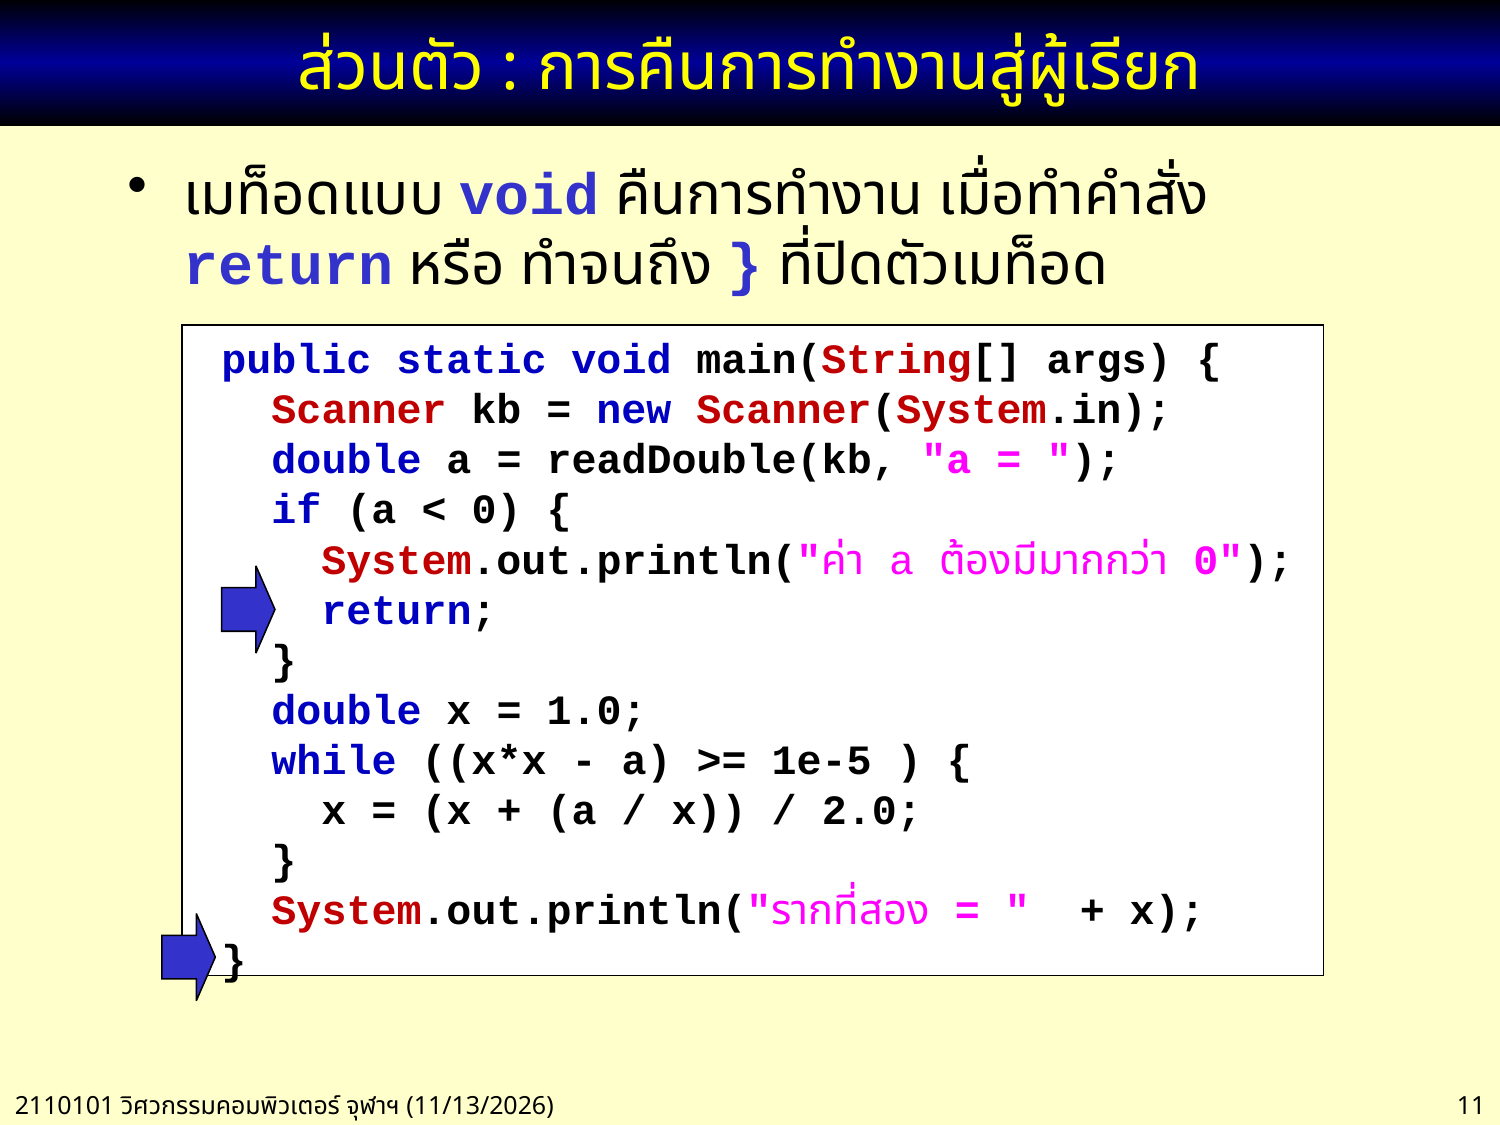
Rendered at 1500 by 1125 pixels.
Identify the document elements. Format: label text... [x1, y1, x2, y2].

title ส่วนตัว : การคืนการทำงานสู่ผู้เรียก [0, 0, 1500, 126]
text_box [221, 565, 275, 654]
text_box [161, 913, 216, 1001]
list เมท็อดแบบ void คืนการทำงาน เมื่อทำคำสั่ง return หรือ ทำจนถึง } ที่ปิดตัวเมท็อด [112, 148, 1412, 987]
text_box public static void main(String[] args) { Scanner kb = new Scanner(System.in); double a = readDouble(kb, "a = "); if (a < 0) { System.out.println("ค่า a ต้องมีมากกว่า 0"); return; } double x = 1.0; while ((x*x - a) >= 1e-5 ) { x = (x + (a / x)) / 2.0; } System.out.println("รากที่สอง = " + x); } [181, 324, 1324, 976]
